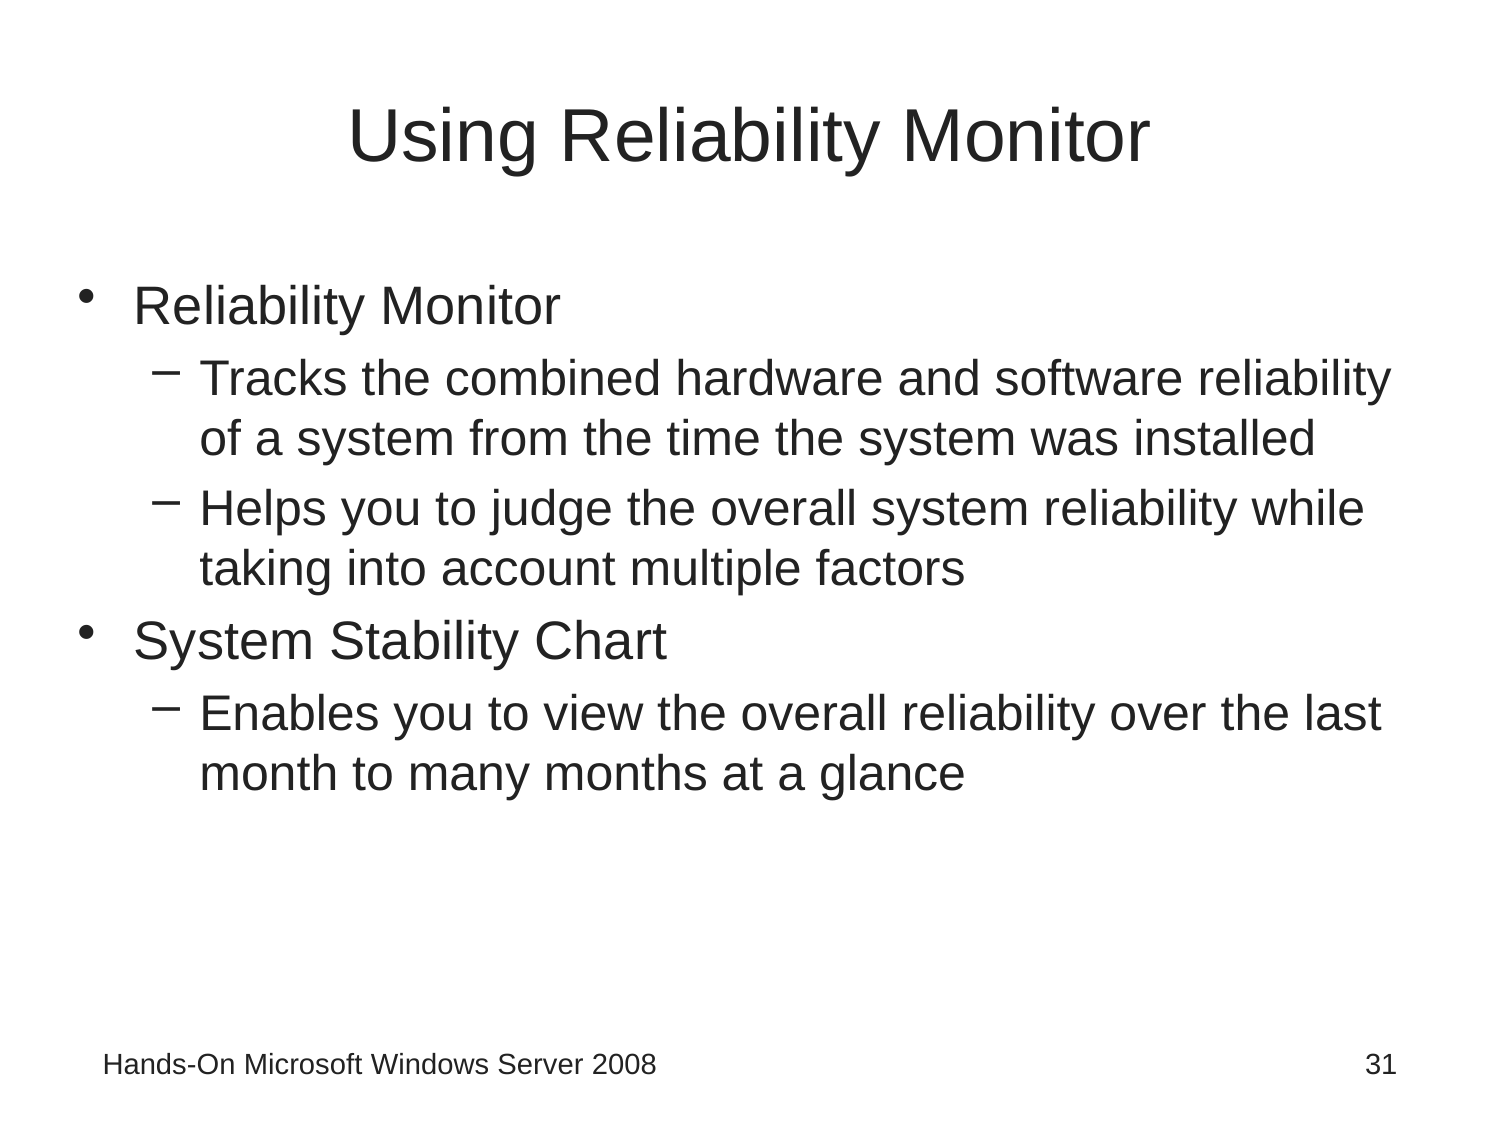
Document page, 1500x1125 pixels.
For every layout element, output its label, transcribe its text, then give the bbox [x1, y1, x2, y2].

list Reliability Monitor Tracks the combined hardware and software reliability of a system from the time the system was installed Helps you to judge the overall system reliability while taking into account multiple factors System Stability Chart Enables you to view the overall reliability over the last month to many months at a glance [62, 262, 1426, 1013]
footer Hands-On Microsoft Windows Server 2008 [87, 1037, 1051, 1101]
title Using Reliability Monitor [87, 37, 1413, 226]
slide_number 31 [1074, 1037, 1413, 1101]
